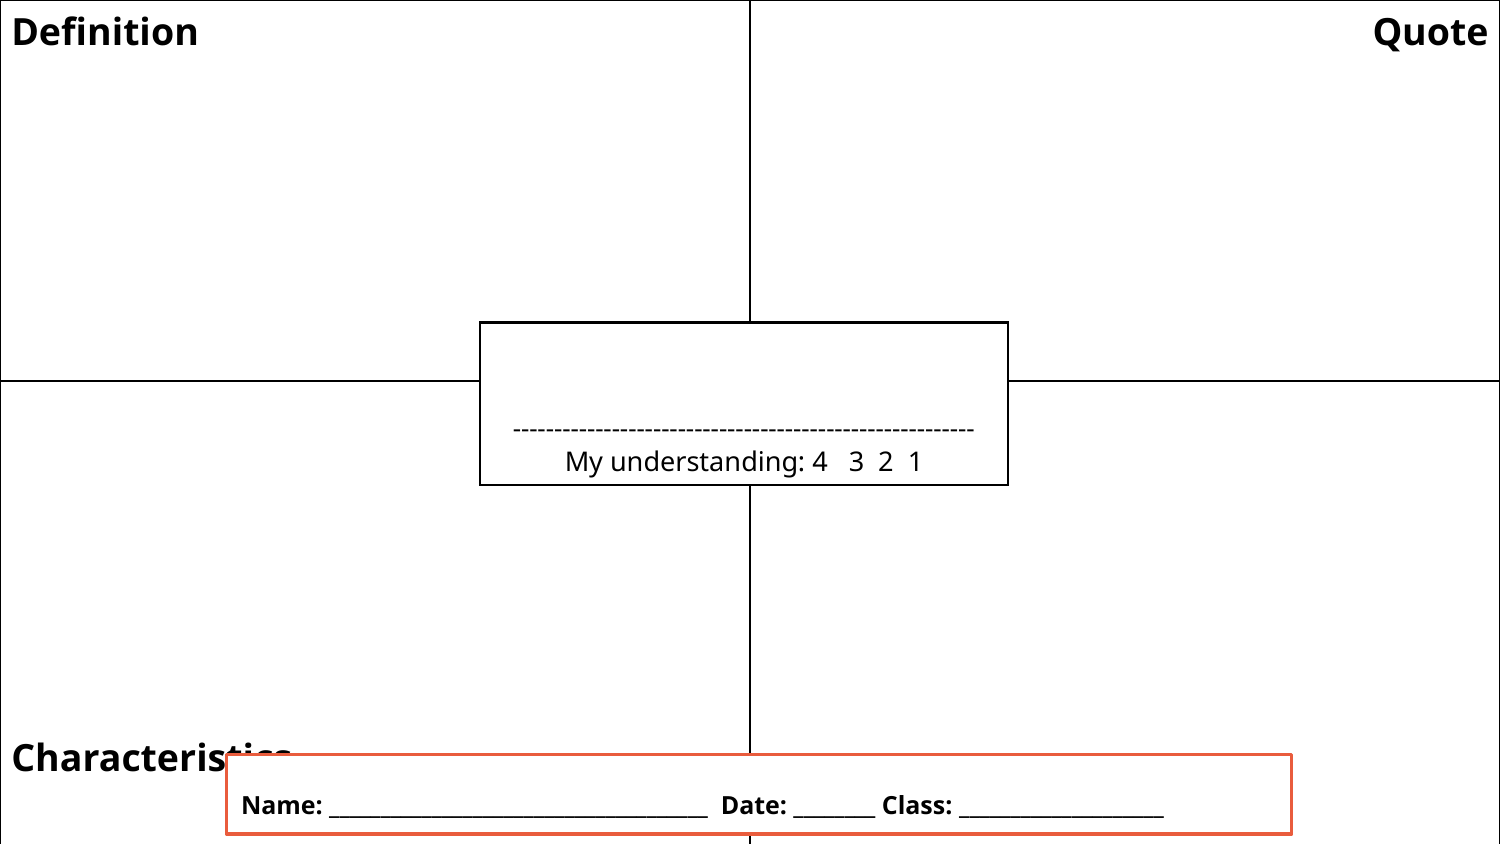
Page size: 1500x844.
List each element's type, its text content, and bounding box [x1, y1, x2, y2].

text_box Name: _____________________________________ Date: ________ Class: ____________________ [226, 754, 1292, 834]
table_cell Question [751, 382, 1499, 844]
table_header Definition [1, 1, 749, 380]
text_box -------------------------------------------------------- My understanding: 4 3 2 1 [480, 322, 1008, 486]
table_header Quote [751, 1, 1499, 380]
table_cell Characteristics [1, 382, 749, 844]
